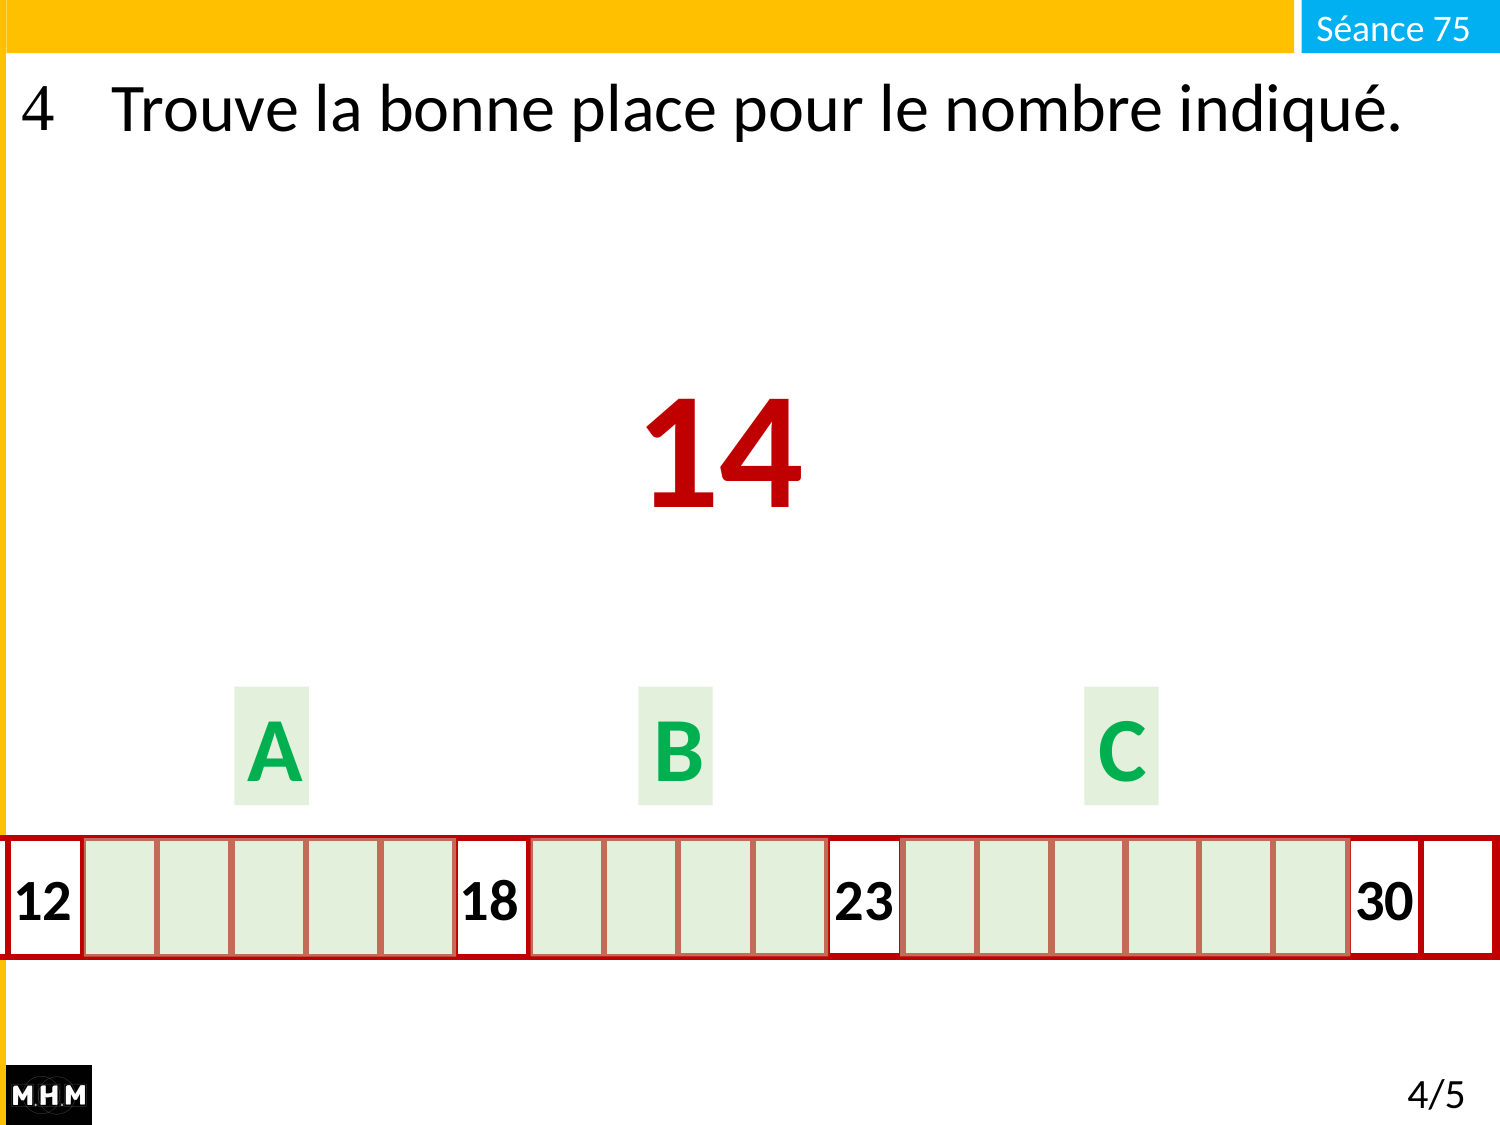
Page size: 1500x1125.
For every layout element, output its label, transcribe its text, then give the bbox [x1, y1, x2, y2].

title Trouve la bonne place pour le nombre indiqué. [96, 28, 1423, 191]
picture [6, 1065, 92, 1125]
text_box A [232, 682, 308, 808]
text_box B [638, 682, 713, 808]
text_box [0, 838, 1500, 957]
text_box C [1084, 682, 1159, 808]
list 4/5 [1373, 1064, 1500, 1125]
text_box 14 [610, 333, 829, 549]
